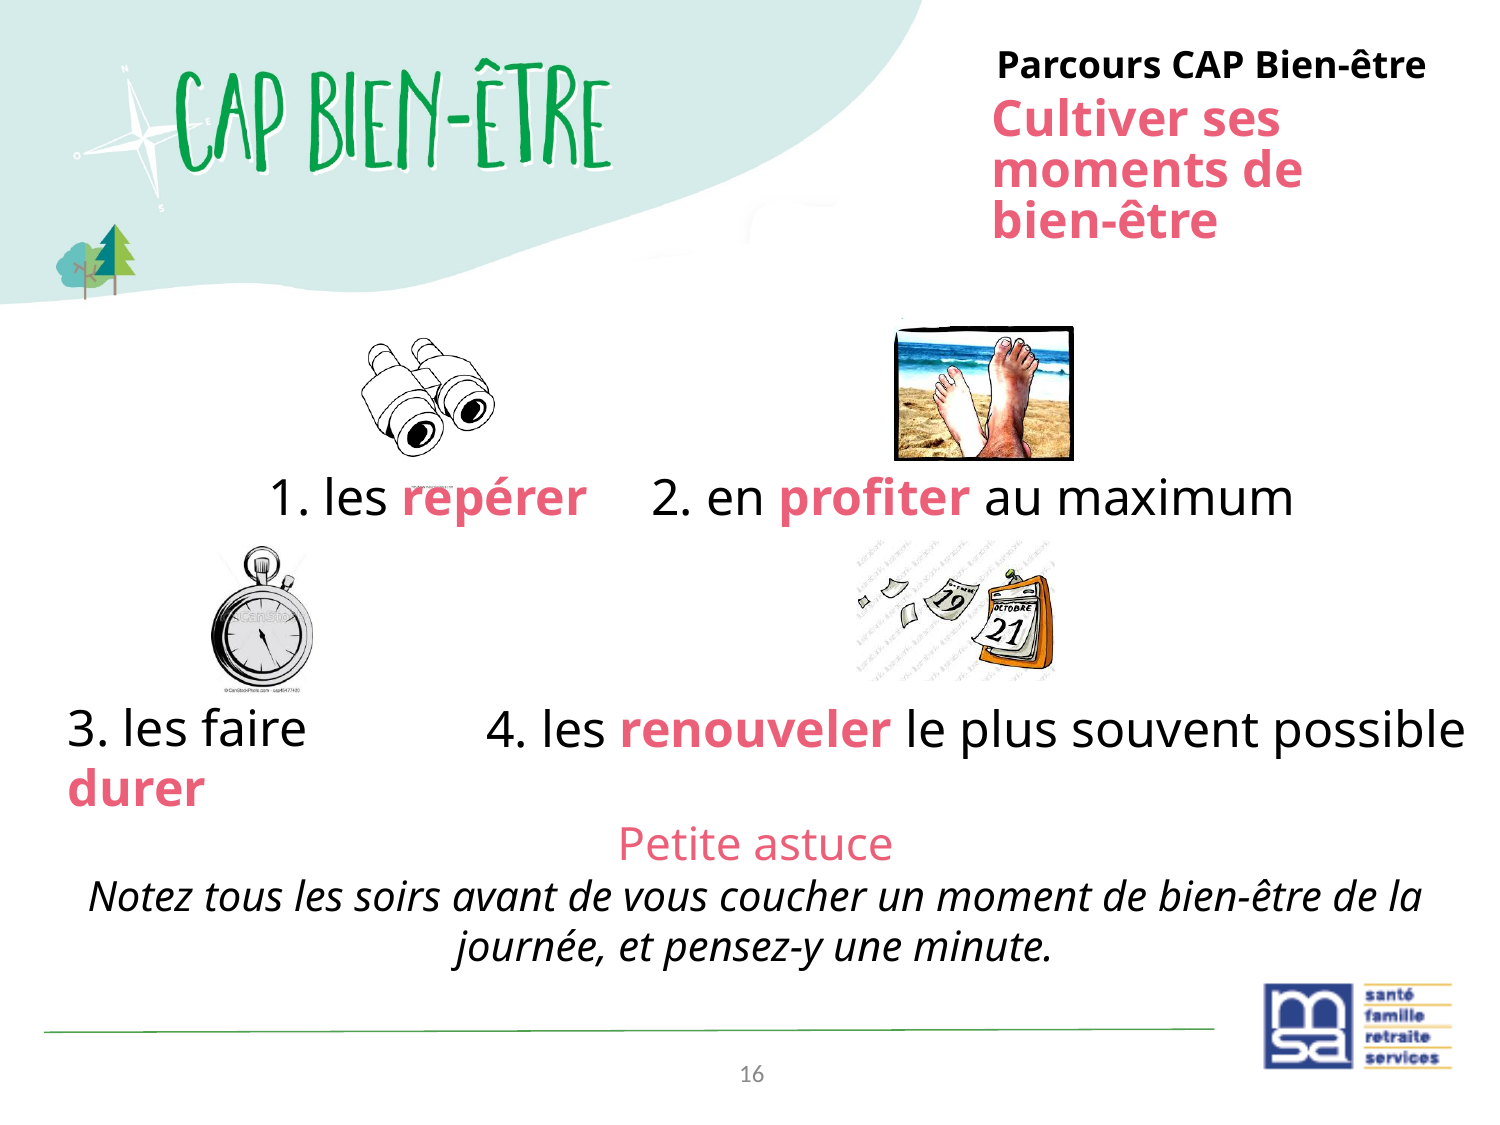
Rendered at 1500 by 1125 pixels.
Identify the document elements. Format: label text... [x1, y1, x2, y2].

text_box 2. en profiter au maximum [625, 458, 1310, 539]
picture [1250, 929, 1476, 1125]
text_box 1. les repérer [253, 458, 625, 539]
picture [893, 326, 1074, 461]
picture [211, 546, 314, 693]
picture [0, 0, 941, 498]
text_box Cultiver ses moments de bien-être [945, 54, 1405, 291]
text_box Parcours CAP Bien-être [968, 34, 1455, 94]
picture [855, 540, 1055, 681]
text_box 3. les faire durer [53, 689, 467, 770]
text_box 4. les renouveler le plus souvent possible [407, 689, 1482, 771]
text_box Petite astuce Notez tous les soirs avant de vous coucher un moment de bien-être de la journée, et pensez-y une minute. [63, 806, 1448, 988]
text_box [43, 1028, 1215, 1033]
text_box 16 [54, 1042, 1245, 1103]
